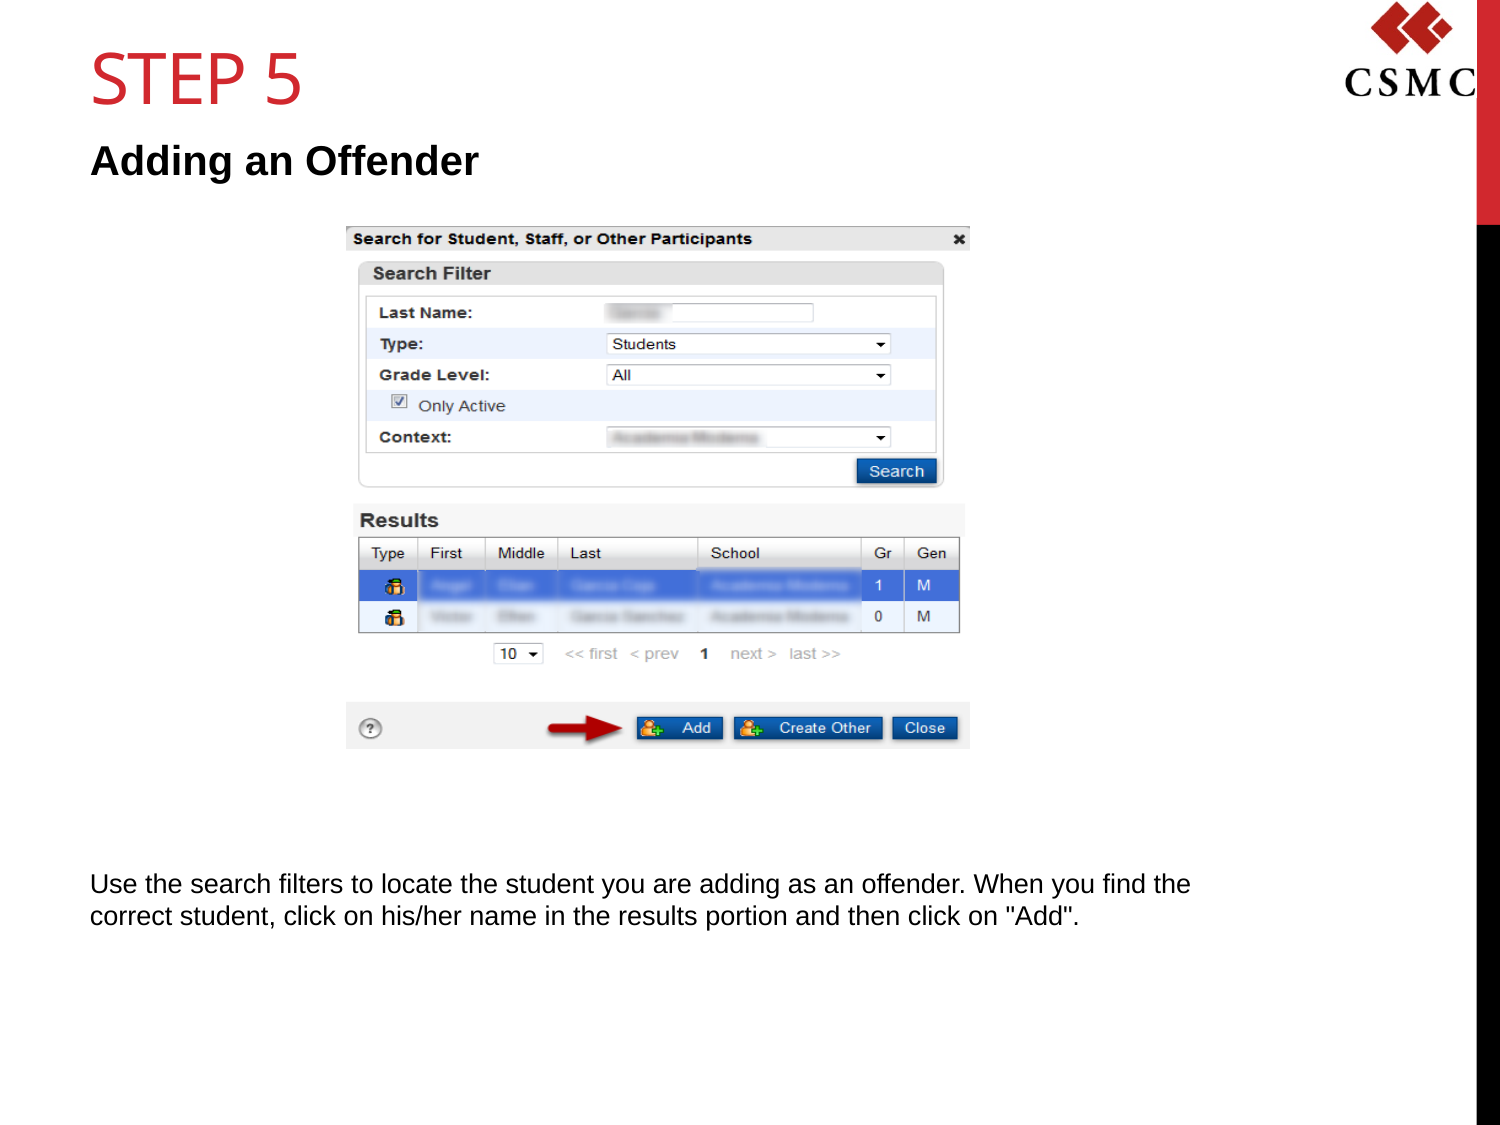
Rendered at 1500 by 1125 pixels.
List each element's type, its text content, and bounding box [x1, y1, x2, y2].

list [346, 225, 971, 750]
text_box Adding an Offender Use the search filters to locate the student you are adding as an offender. When you find the correct student, click on his/her name in the results portion and then click on "Add". [75, 126, 1325, 939]
title Step 5 [75, 25, 1325, 126]
picture [1343, 0, 1477, 98]
